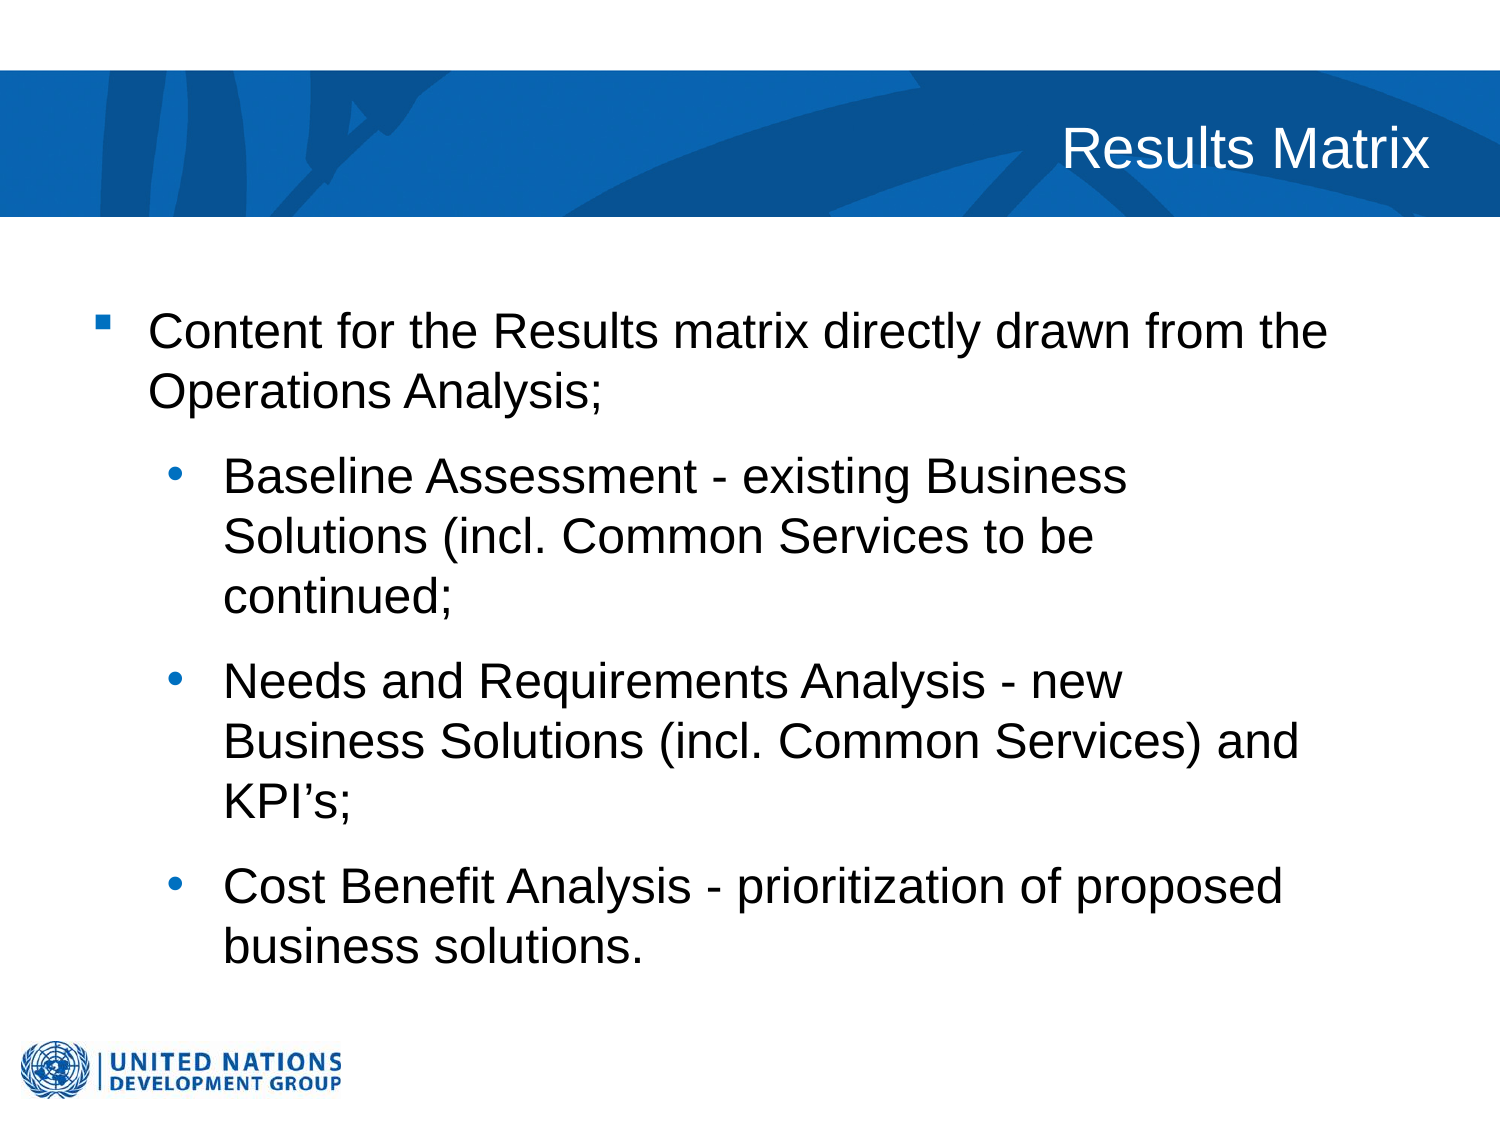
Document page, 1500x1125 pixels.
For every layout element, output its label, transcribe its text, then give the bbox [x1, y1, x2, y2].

title Results Matrix [171, 94, 1447, 195]
picture [0, 70, 1500, 217]
picture [21, 1041, 341, 1099]
list Content for the Results matrix directly drawn from the Operations Analysis; Baseline Assessment - existing Business Solutions (incl. Common Services to be continued; Needs and Requirements Analysis - new Business Solutions (incl. Common Services) and KPI’s; Cost Benefit Analysis - prioritization of proposed business solutions. [76, 290, 1352, 966]
